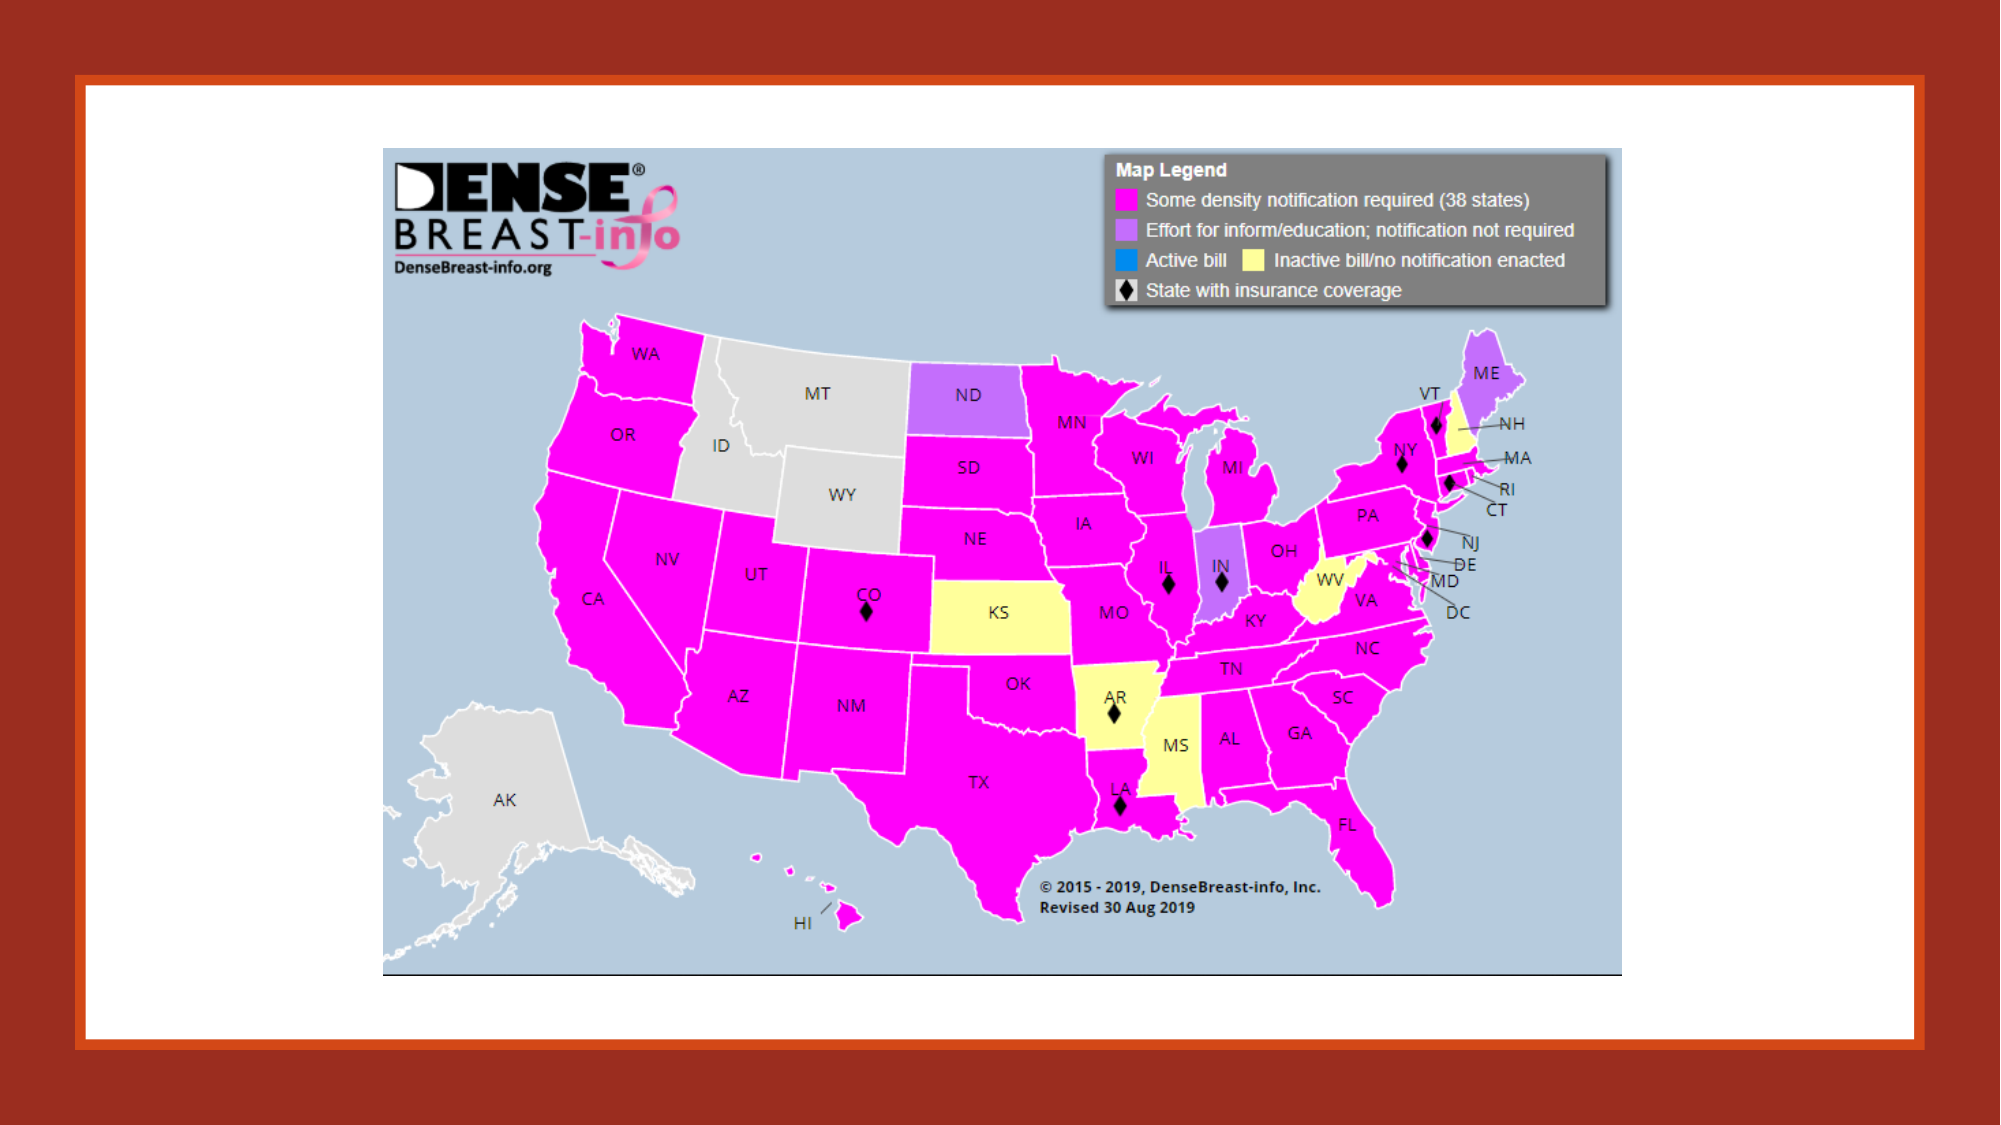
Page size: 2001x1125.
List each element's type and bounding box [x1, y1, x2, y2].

picture [382, 148, 1623, 976]
text_box [84, 84, 1916, 1041]
text_box [74, 74, 1926, 1051]
text_box [0, 0, 2000, 1125]
